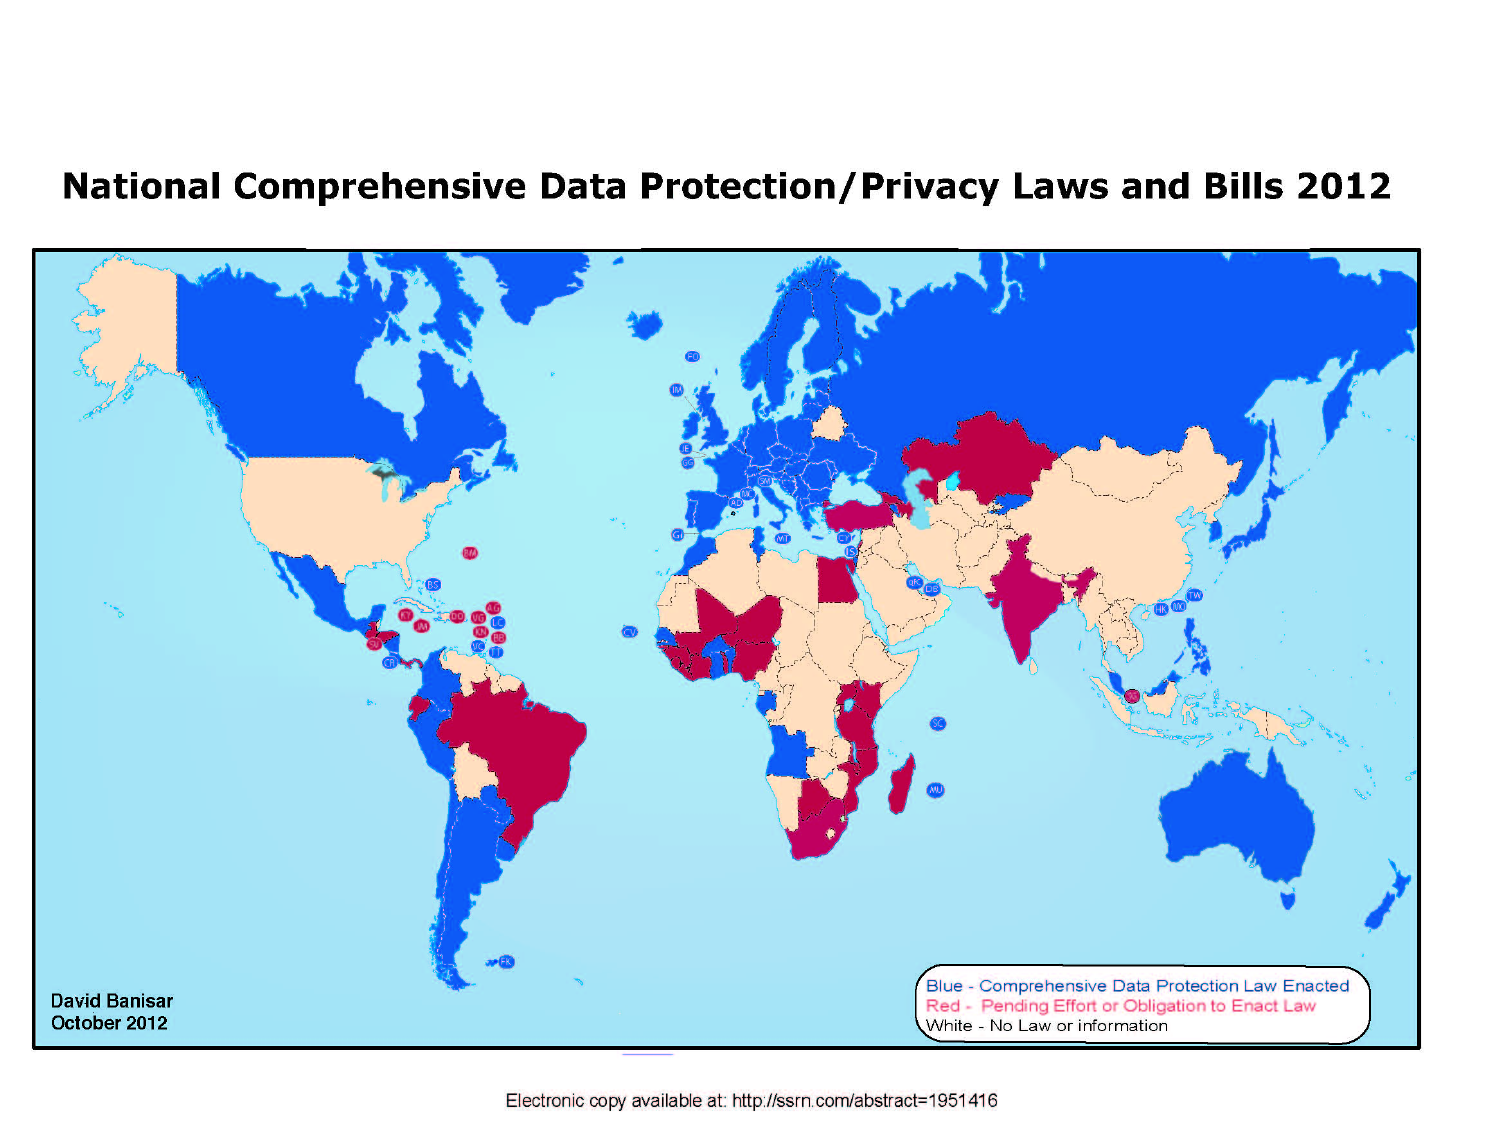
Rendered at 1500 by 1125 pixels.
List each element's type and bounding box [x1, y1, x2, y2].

list [0, 30, 1500, 1125]
